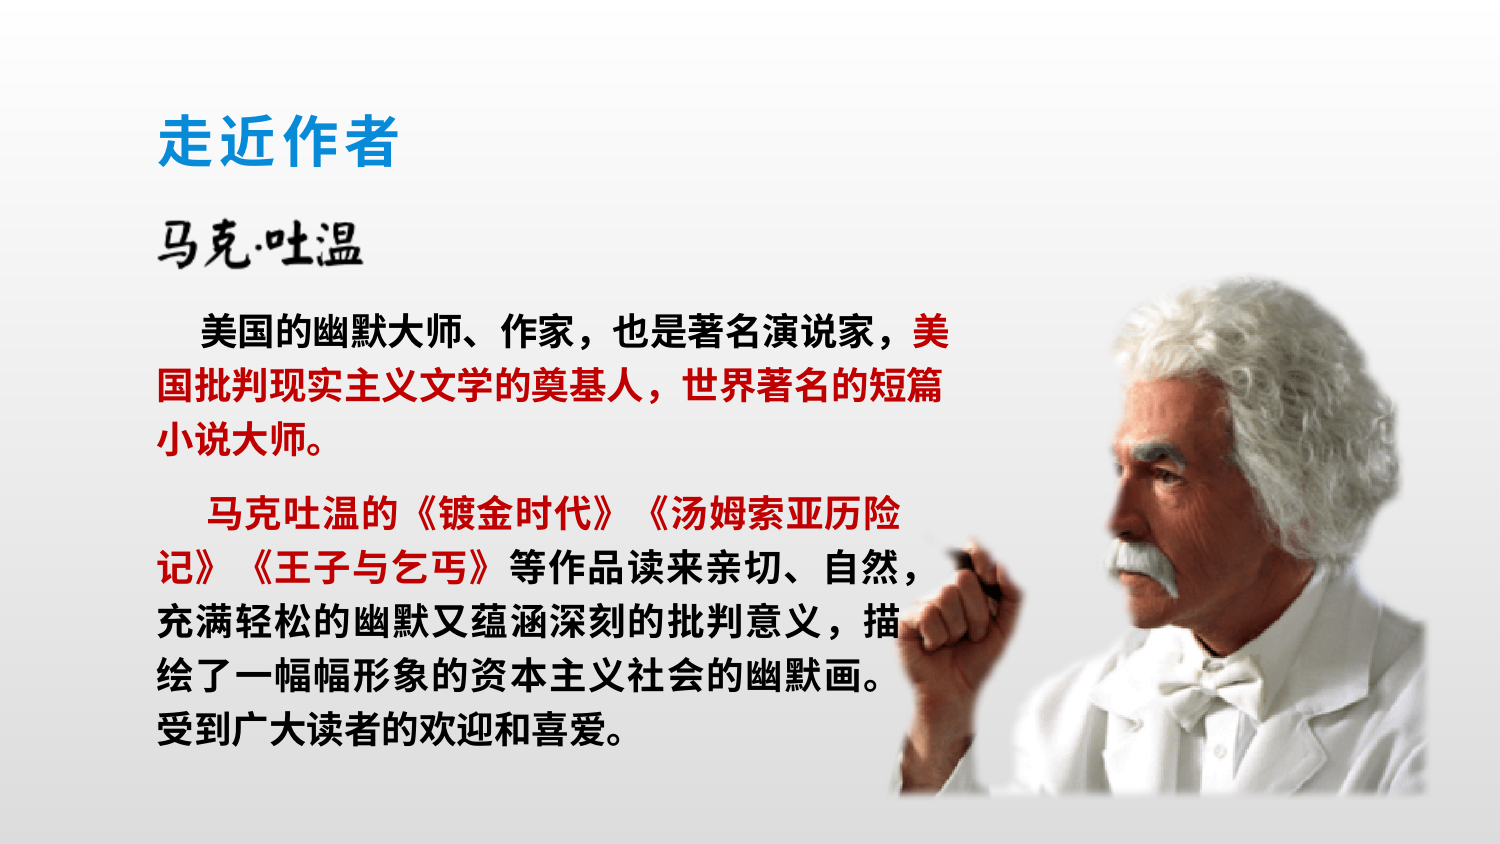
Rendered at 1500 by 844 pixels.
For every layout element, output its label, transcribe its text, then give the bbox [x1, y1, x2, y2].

text_box 马克吐温的《镀金时代》《汤姆索亚历险记》《王子与乞丐》等作品读来亲切、自然，充满轻松的幽默又蕴涵深刻的批判意义，描绘了一幅幅形象的资本主义社会的幽默画。受到广大读者的欢迎和喜爱。 [145, 475, 826, 757]
text_box 走近作者 [146, 100, 426, 180]
picture [141, 205, 409, 279]
picture [826, 259, 1433, 801]
text_box 美国的幽默大师、作家，也是著名演说家，美国批判现实主义文学的奠基人，世界著名的短篇小说大师。 [145, 293, 826, 467]
